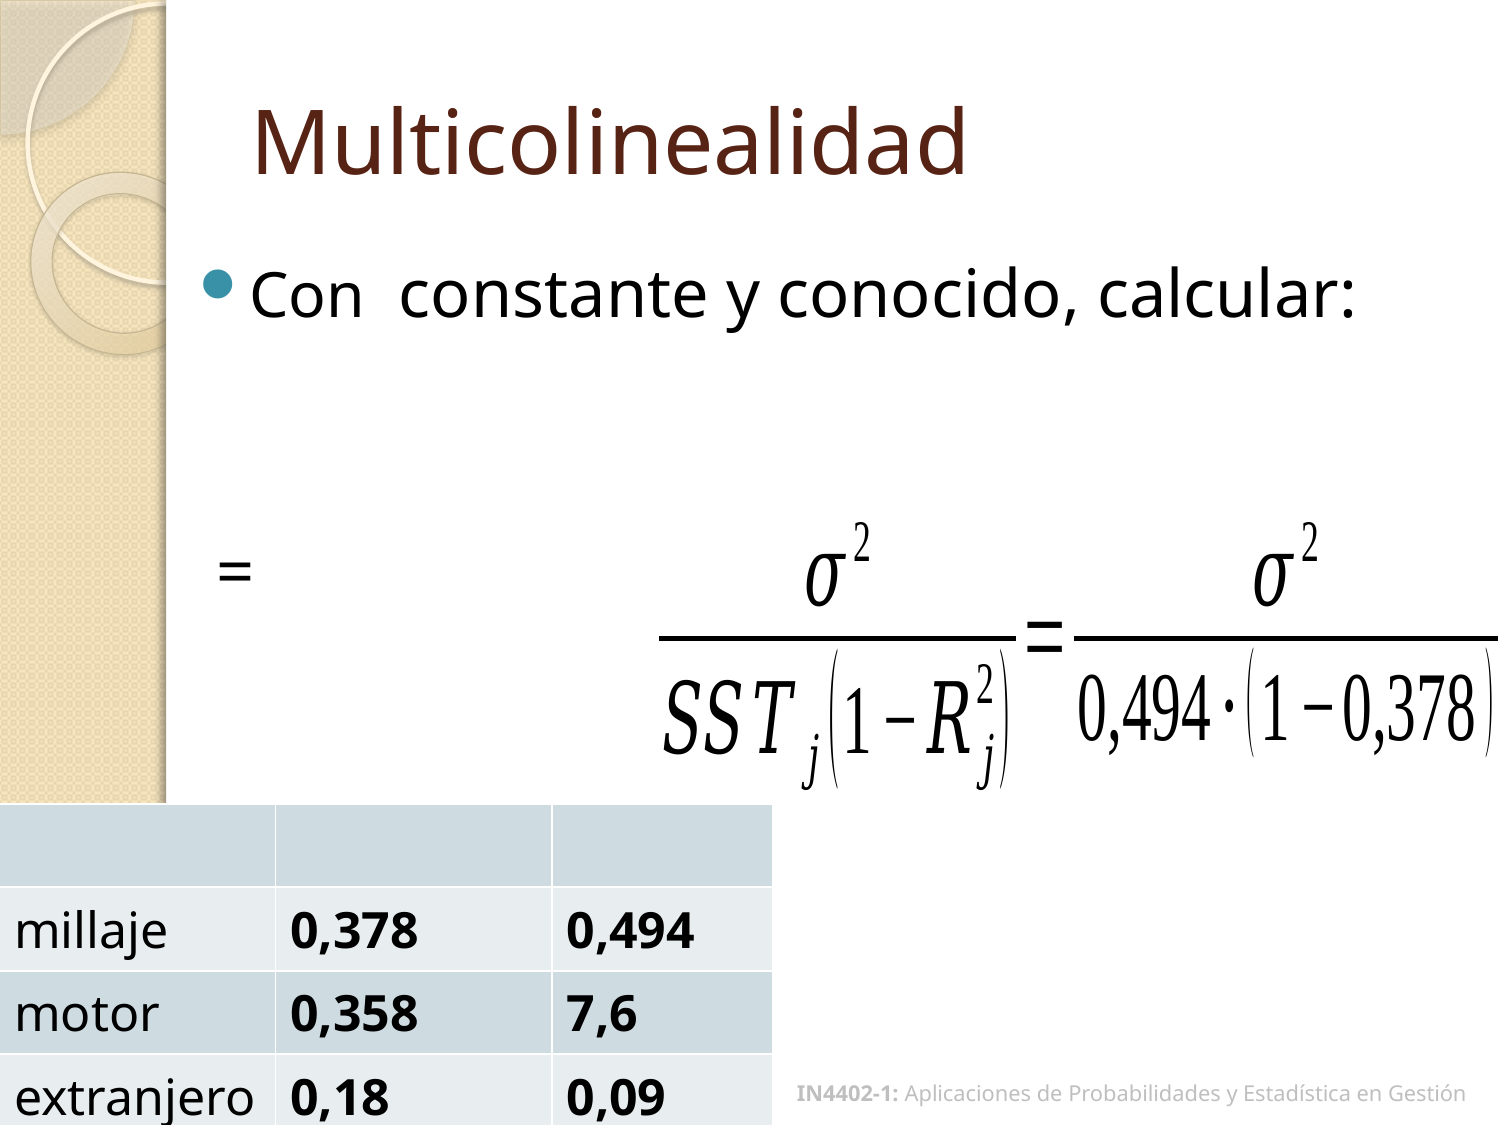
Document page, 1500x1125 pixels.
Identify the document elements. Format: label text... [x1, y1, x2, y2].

title Multicolinealidad [235, 45, 1466, 233]
